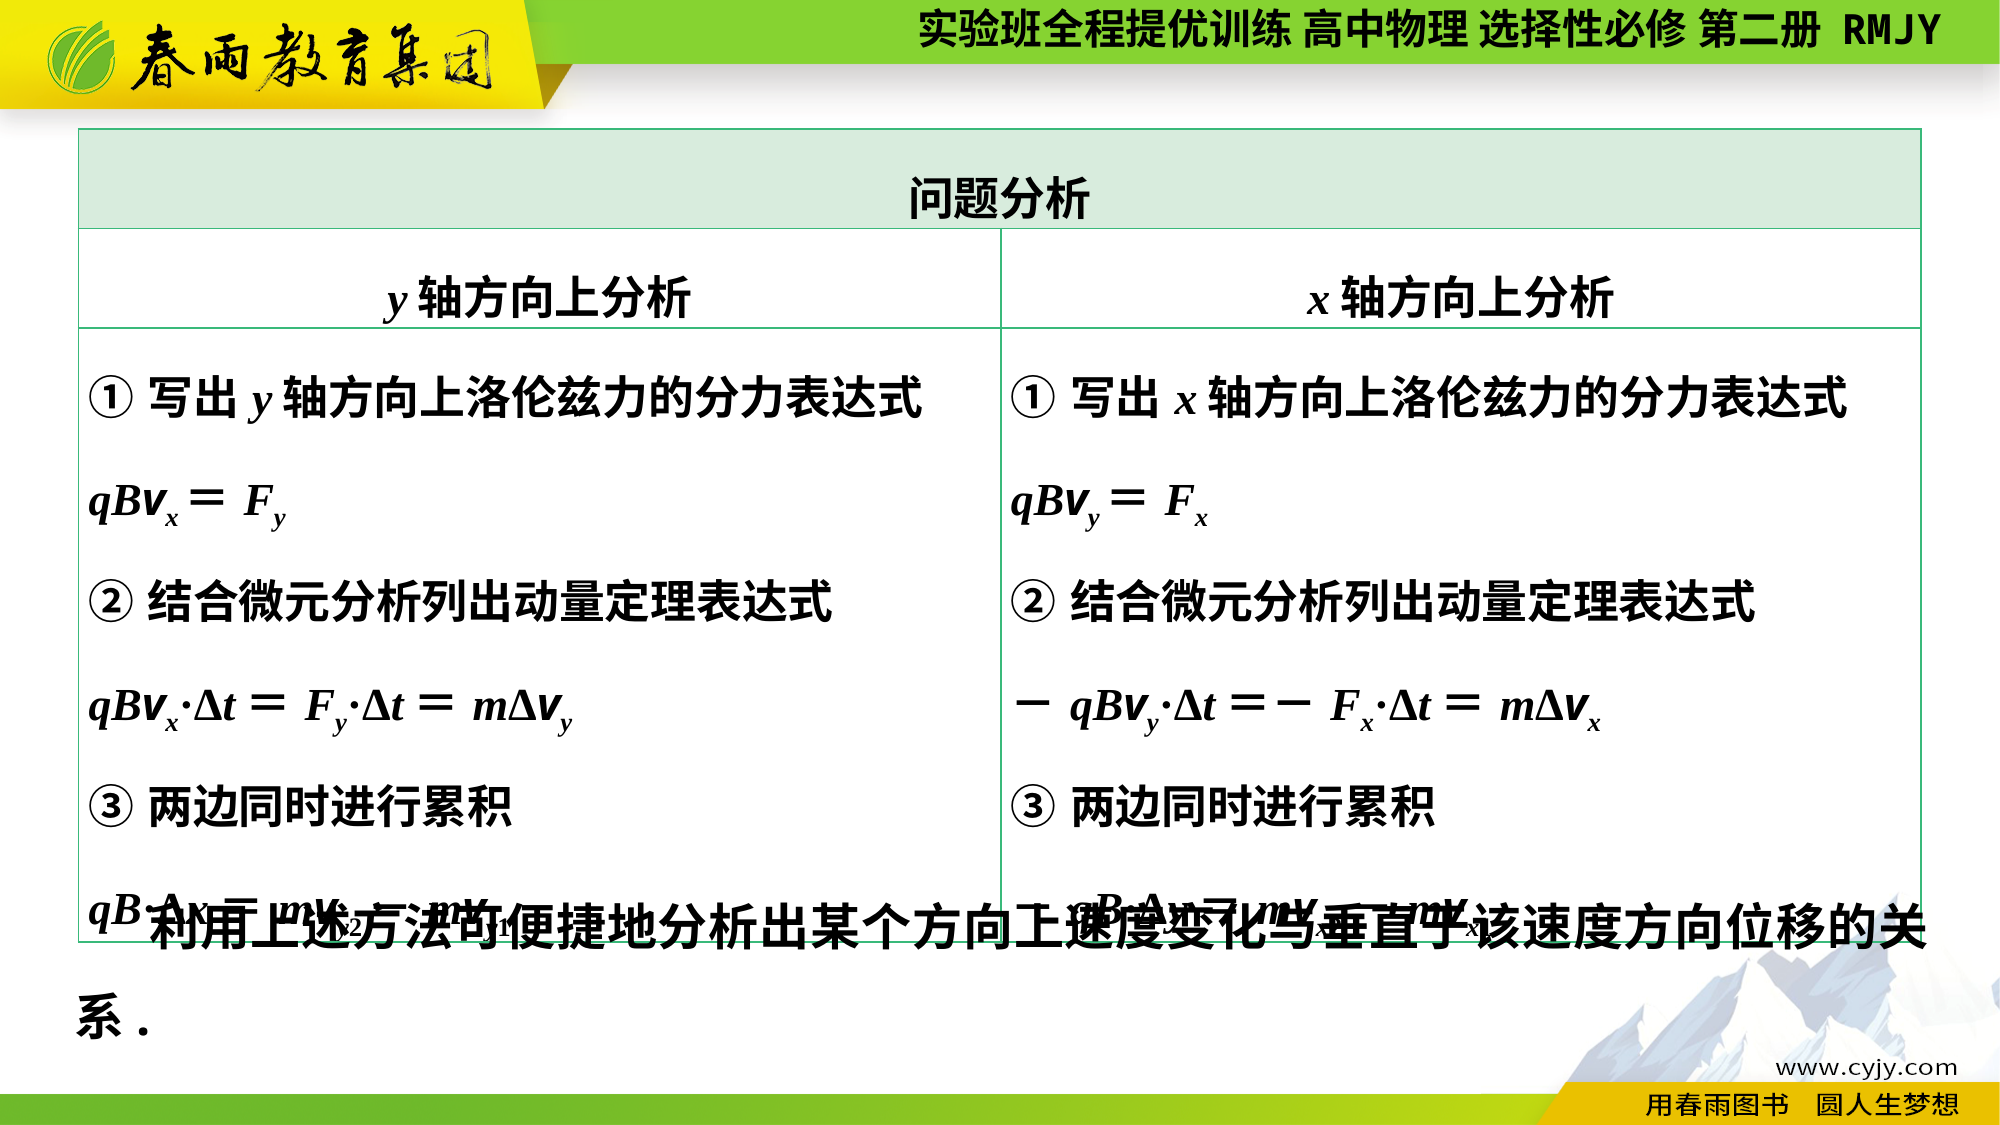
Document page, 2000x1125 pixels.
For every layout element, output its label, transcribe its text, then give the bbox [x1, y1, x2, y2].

picture [0, 0, 2000, 1125]
list 利用上述方法可便捷地分析出某个方向上速度变化与垂直于该速度方向位移的关系. [59, 857, 1944, 1055]
table_cell ①写出x轴方向上洛伦兹力的分力表达式 qBvy＝Fx ②结合微元分析列出动量定理表达式 －qBvy·Δt＝－Fx·Δt＝mΔvx ③两边同时进行累积 －qB·Δy＝mvx2－mvx1 [1002, 329, 1920, 857]
table_cell ①写出y轴方向上洛伦兹力的分力表达式 qBvx＝Fy ②结合微元分析列出动量定理表达式 qBvx·Δt＝Fy·Δt＝mΔvy ③两边同时进行累积 qB·Δx＝mvy2－mvy1 [79, 329, 1000, 857]
table_cell y轴方向上分析 [79, 229, 1000, 327]
table_cell x轴方向上分析 [1002, 229, 1920, 327]
table_header 问题分析 [79, 130, 1920, 228]
